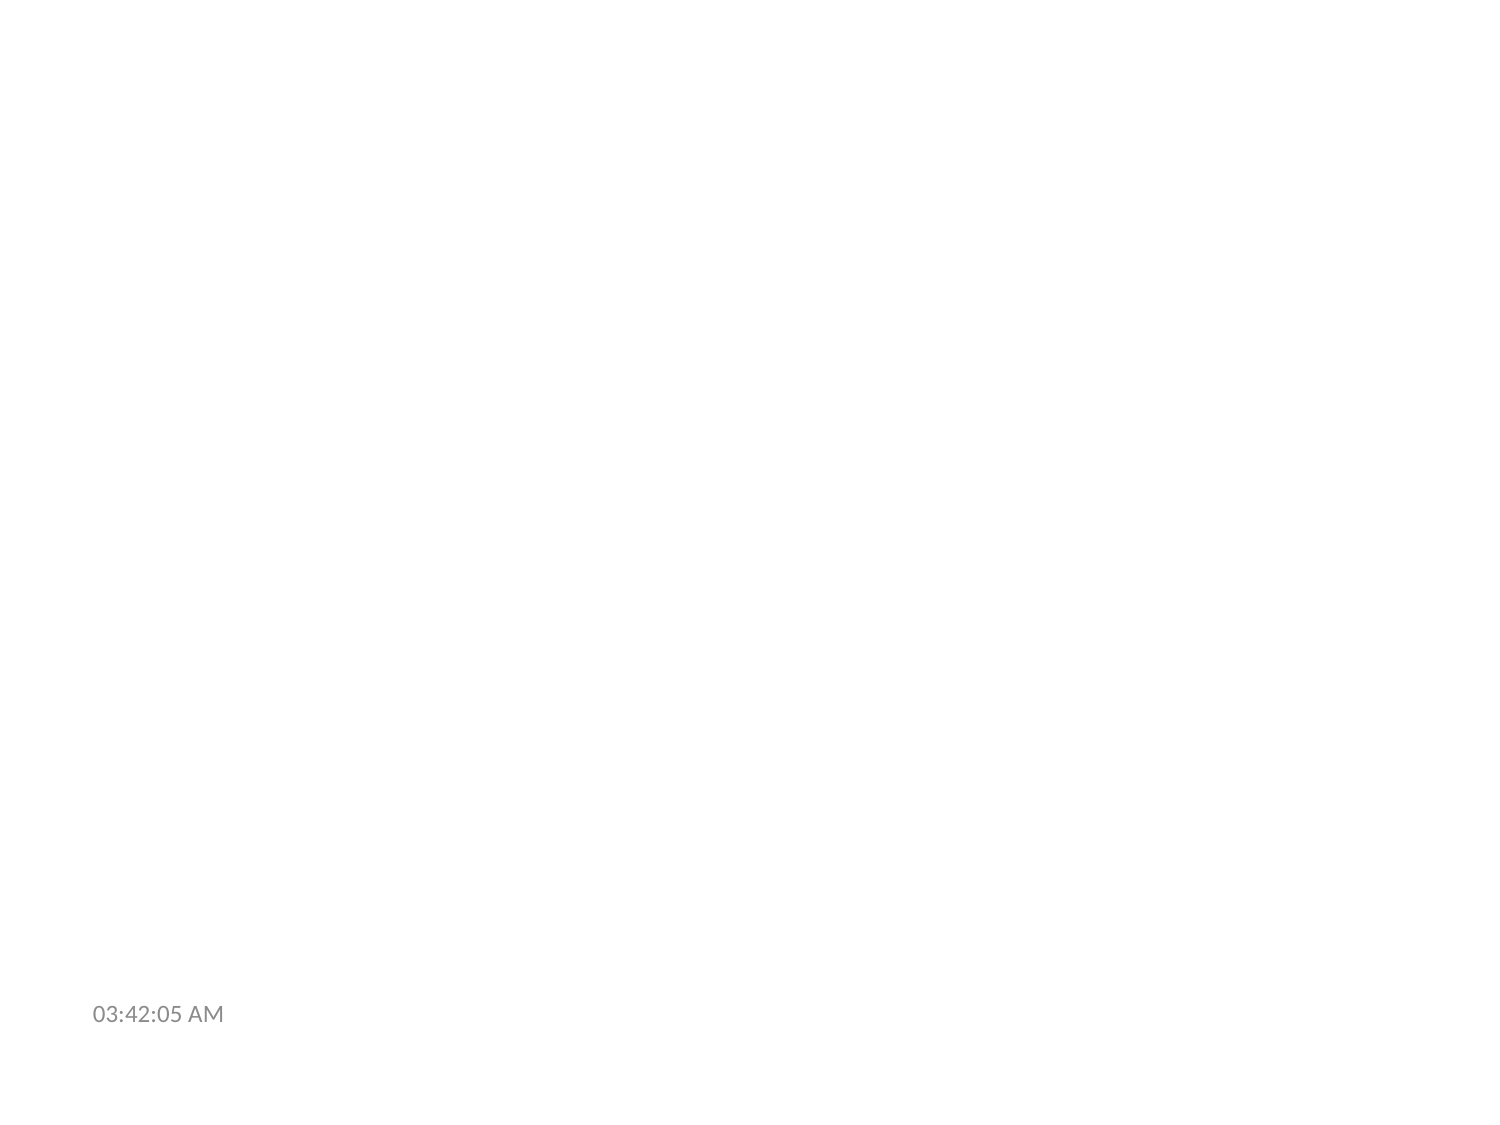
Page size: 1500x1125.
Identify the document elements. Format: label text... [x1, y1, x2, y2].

text_box 3:35:09 PM [77, 982, 428, 1043]
